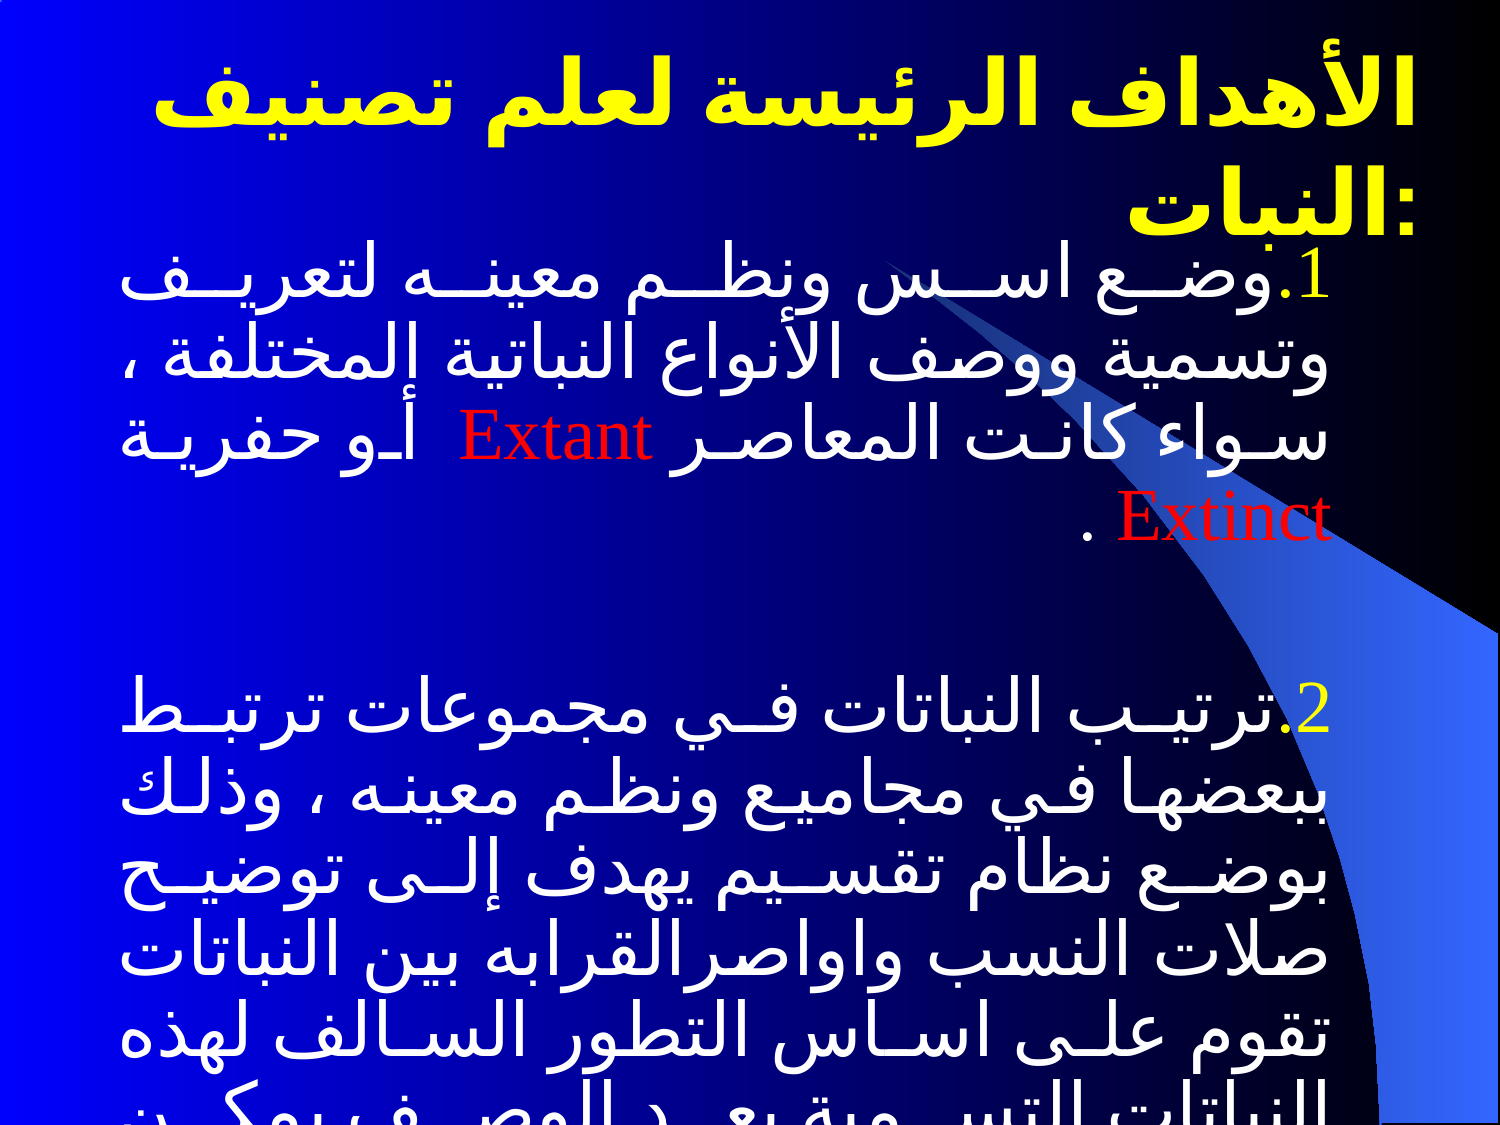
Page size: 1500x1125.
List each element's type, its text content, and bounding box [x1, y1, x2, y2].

title الأهداف الرئيسة لعلم تصنيف النبات: [49, 62, 1438, 226]
list وضع اسس ونظم معينه لتعريف وتسمية ووصف الأنواع النباتية المختلفة ، سواء كانت المعاصر Extant أو حفرية Extinct . ترتيب النباتات في مجموعات ترتبط ببعضها في مجاميع ونظم معينه ، وذلك بوضع نظام تقسيم يهدف إلى توضيح صلات النسب واواصرالقرابه بين النباتات تقوم على اساس التطور السالف لهذه النباتات.التسمية بعد الوصف يمكن إعطاء اسم للنبات. [87, 224, 1363, 1063]
